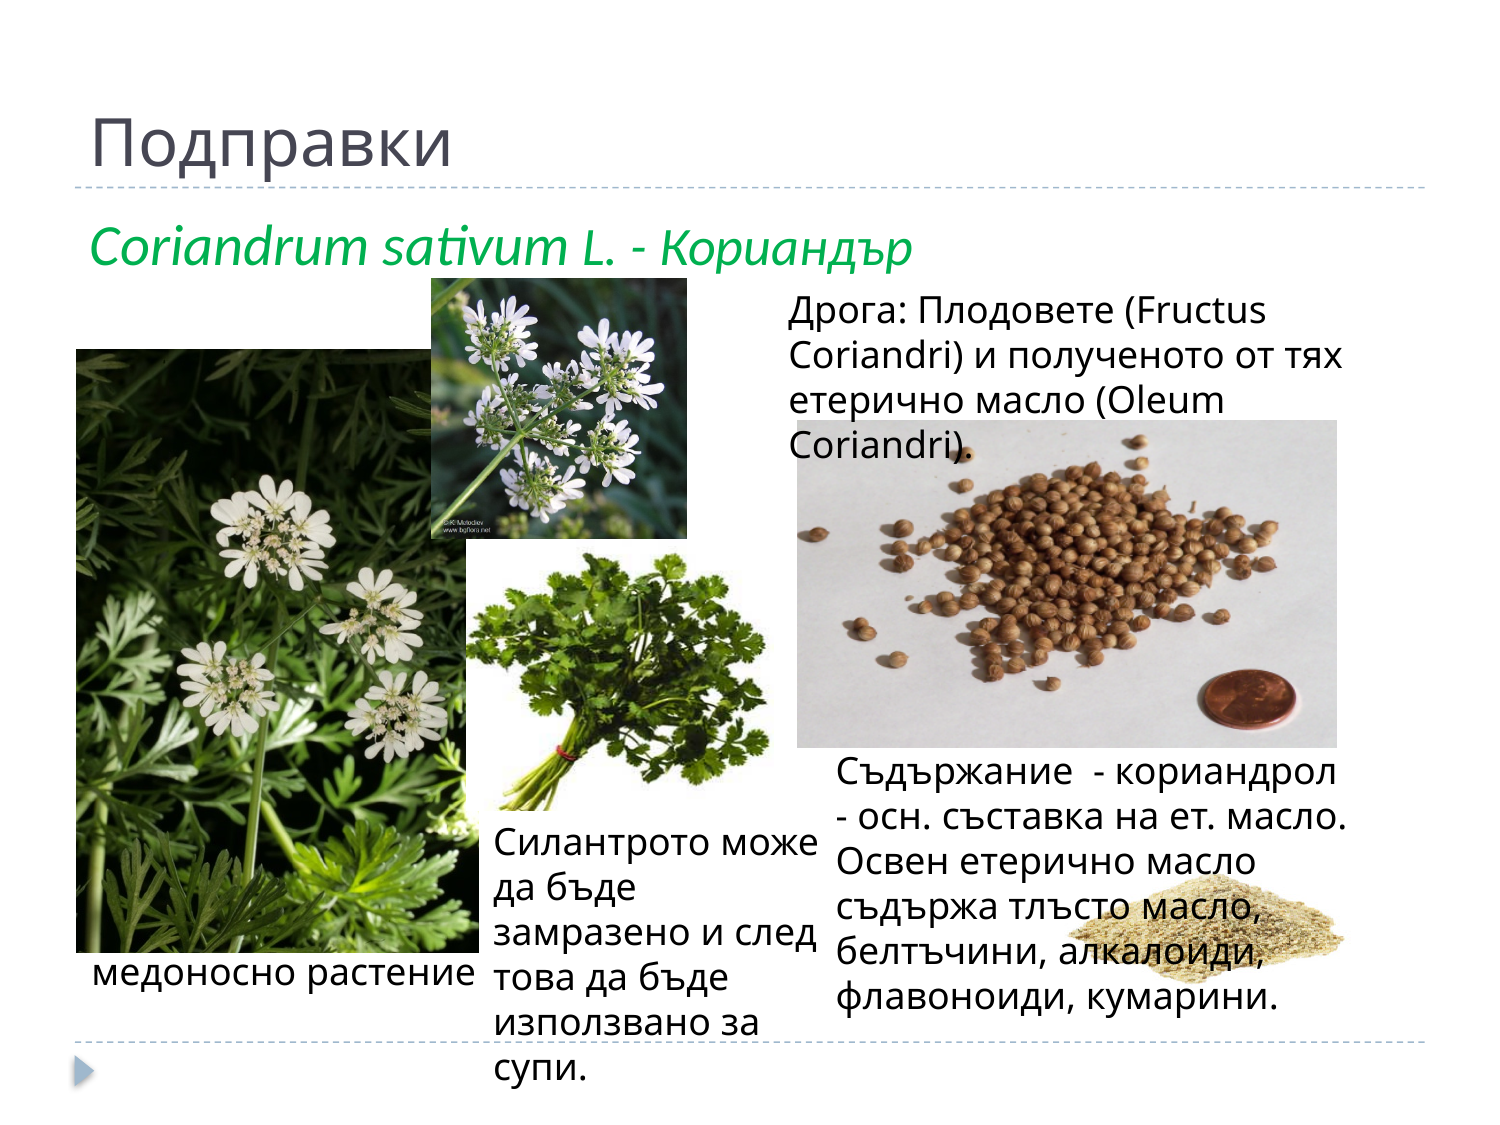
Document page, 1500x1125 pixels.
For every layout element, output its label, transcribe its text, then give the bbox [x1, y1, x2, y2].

text_box Силантрото може да бъде замразено и след това да бъде използвано за супи. [478, 810, 857, 1096]
text_box Дрога: Плодовете (Fructus Coriandri) и полученото от тях етерично масло (Oleum Coriandri). [773, 278, 1365, 474]
text_box Съдържание - кориандрол - осн. съставка на ет. масло. Освен етерично масло съдържа тлъсто масло, белтъчини, алкалоиди, флавоноиди, кумарини. [820, 739, 1365, 1025]
picture [76, 278, 774, 953]
text_box медоносно растение [76, 964, 478, 1001]
picture [796, 420, 1337, 749]
picture [997, 822, 1412, 1024]
list Coriandrum sativum L. - Кориандър [75, 200, 1425, 1010]
title Подправки [75, 24, 1425, 188]
